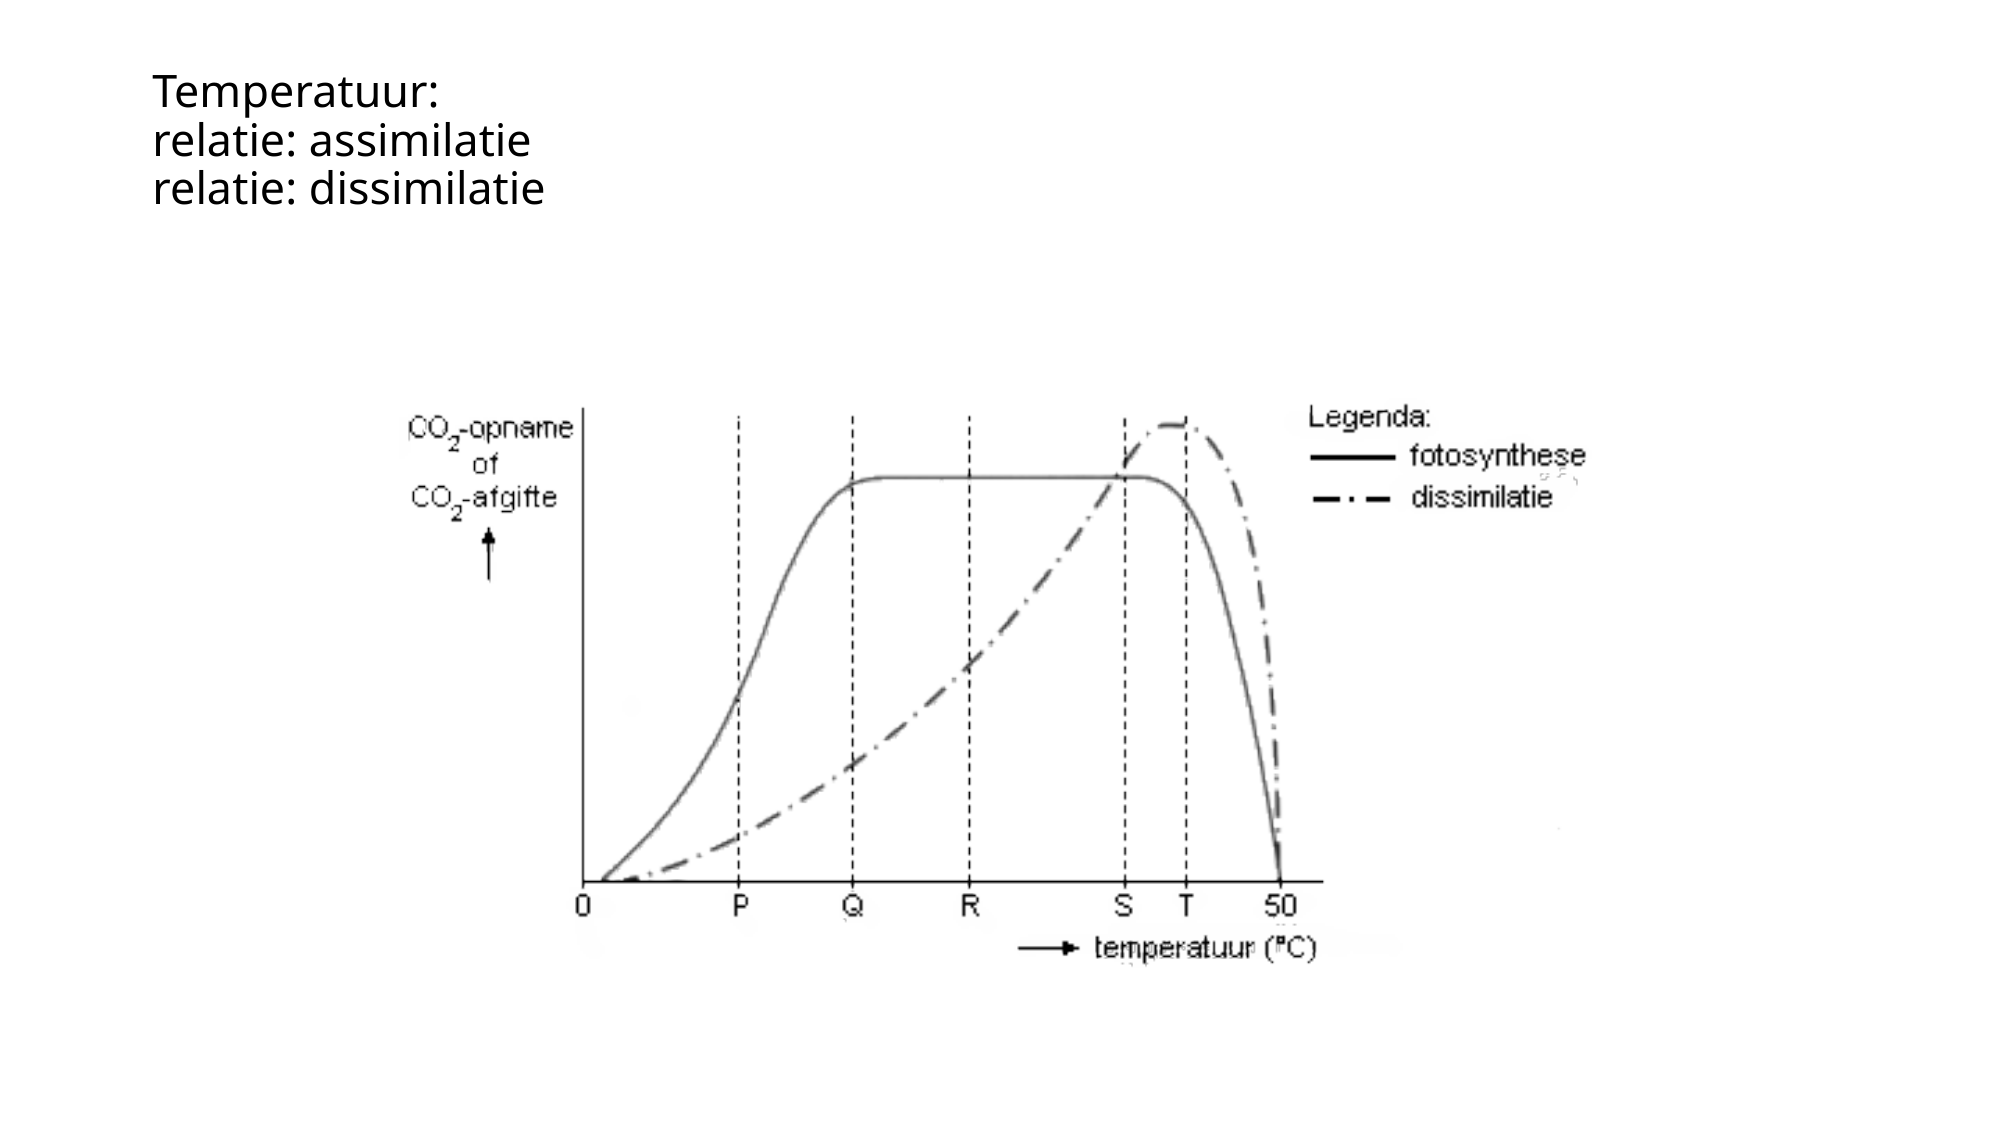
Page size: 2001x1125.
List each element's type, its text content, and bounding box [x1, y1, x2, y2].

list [399, 397, 1600, 970]
title Temperatuur: relatie: assimilatie relatie: dissimilatie [137, 59, 1863, 278]
